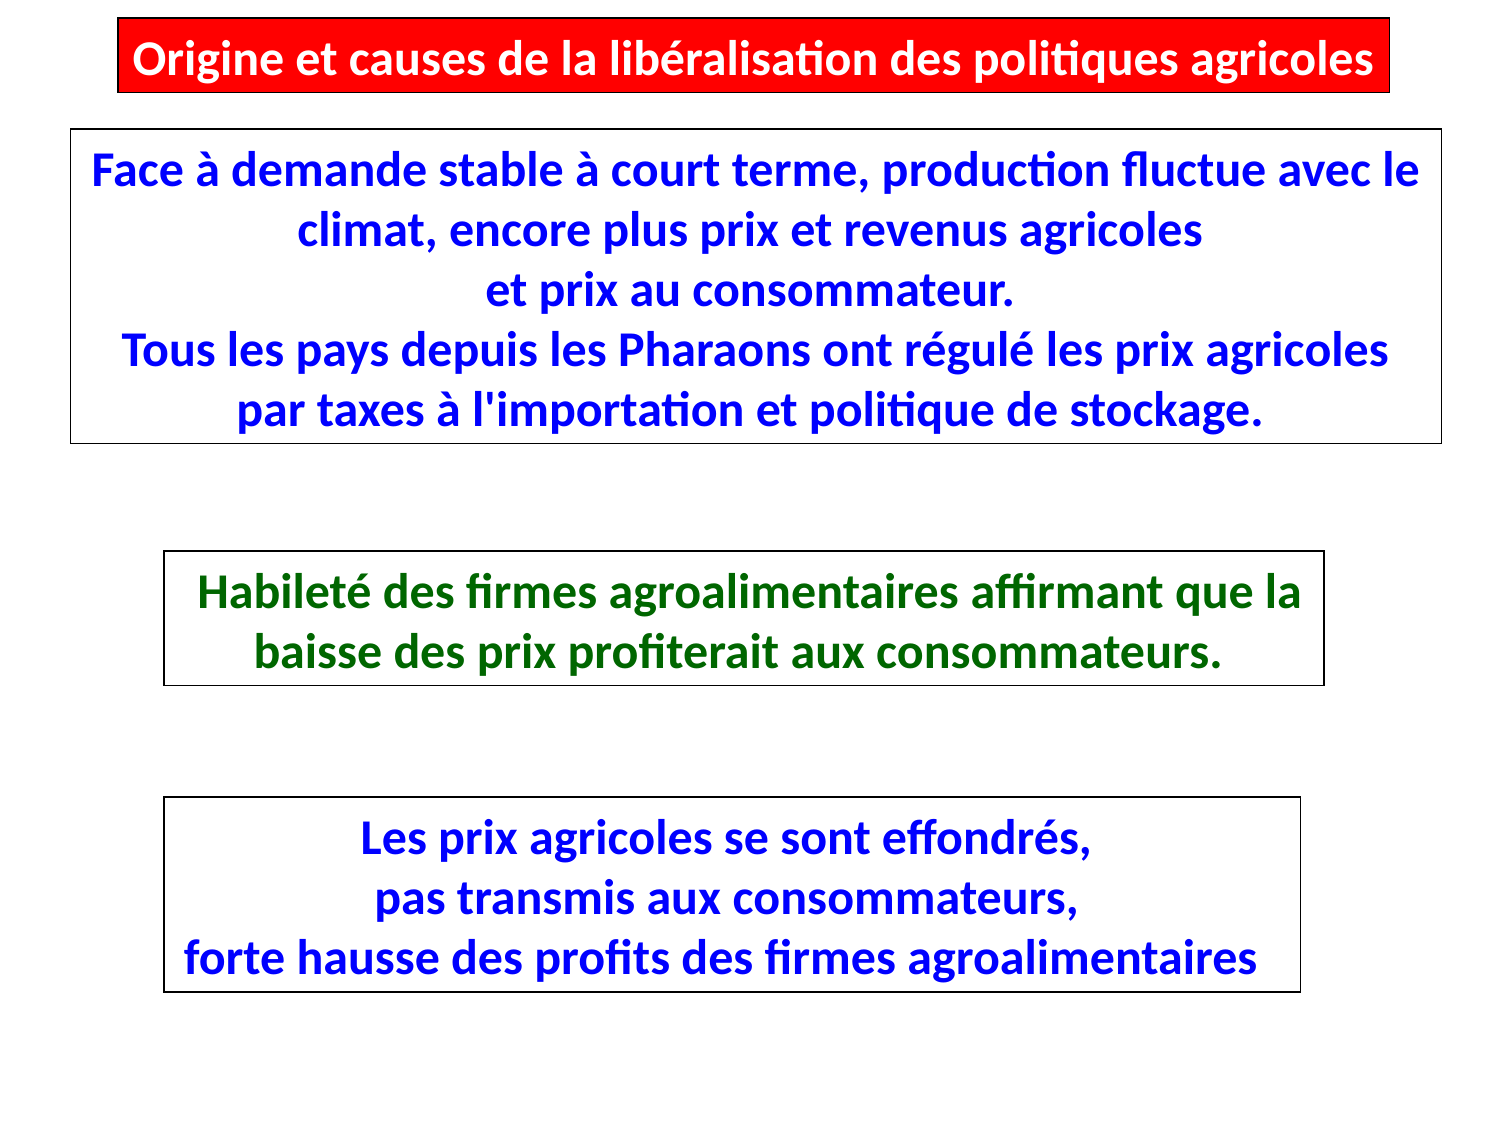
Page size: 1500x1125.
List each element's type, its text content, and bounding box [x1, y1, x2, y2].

text_box Origine et causes de la libéralisation des politiques agricoles [117, 17, 1390, 93]
text_box Habileté des firmes agroalimentaires affirmant que la baisse des prix profiterait aux consommateurs. [164, 550, 1325, 686]
text_box Face à demande stable à court terme, production fluctue avec le climat, encore plus prix et revenus agricoles et prix au consommateur. Tous les pays depuis les Pharaons ont régulé les prix agricoles par taxes à l'importation et politique de stockage. [70, 128, 1442, 444]
text_box Les prix agricoles se sont effondrés, pas transmis aux consommateurs, forte hausse des profits des firmes agroalimentaires [163, 797, 1301, 992]
